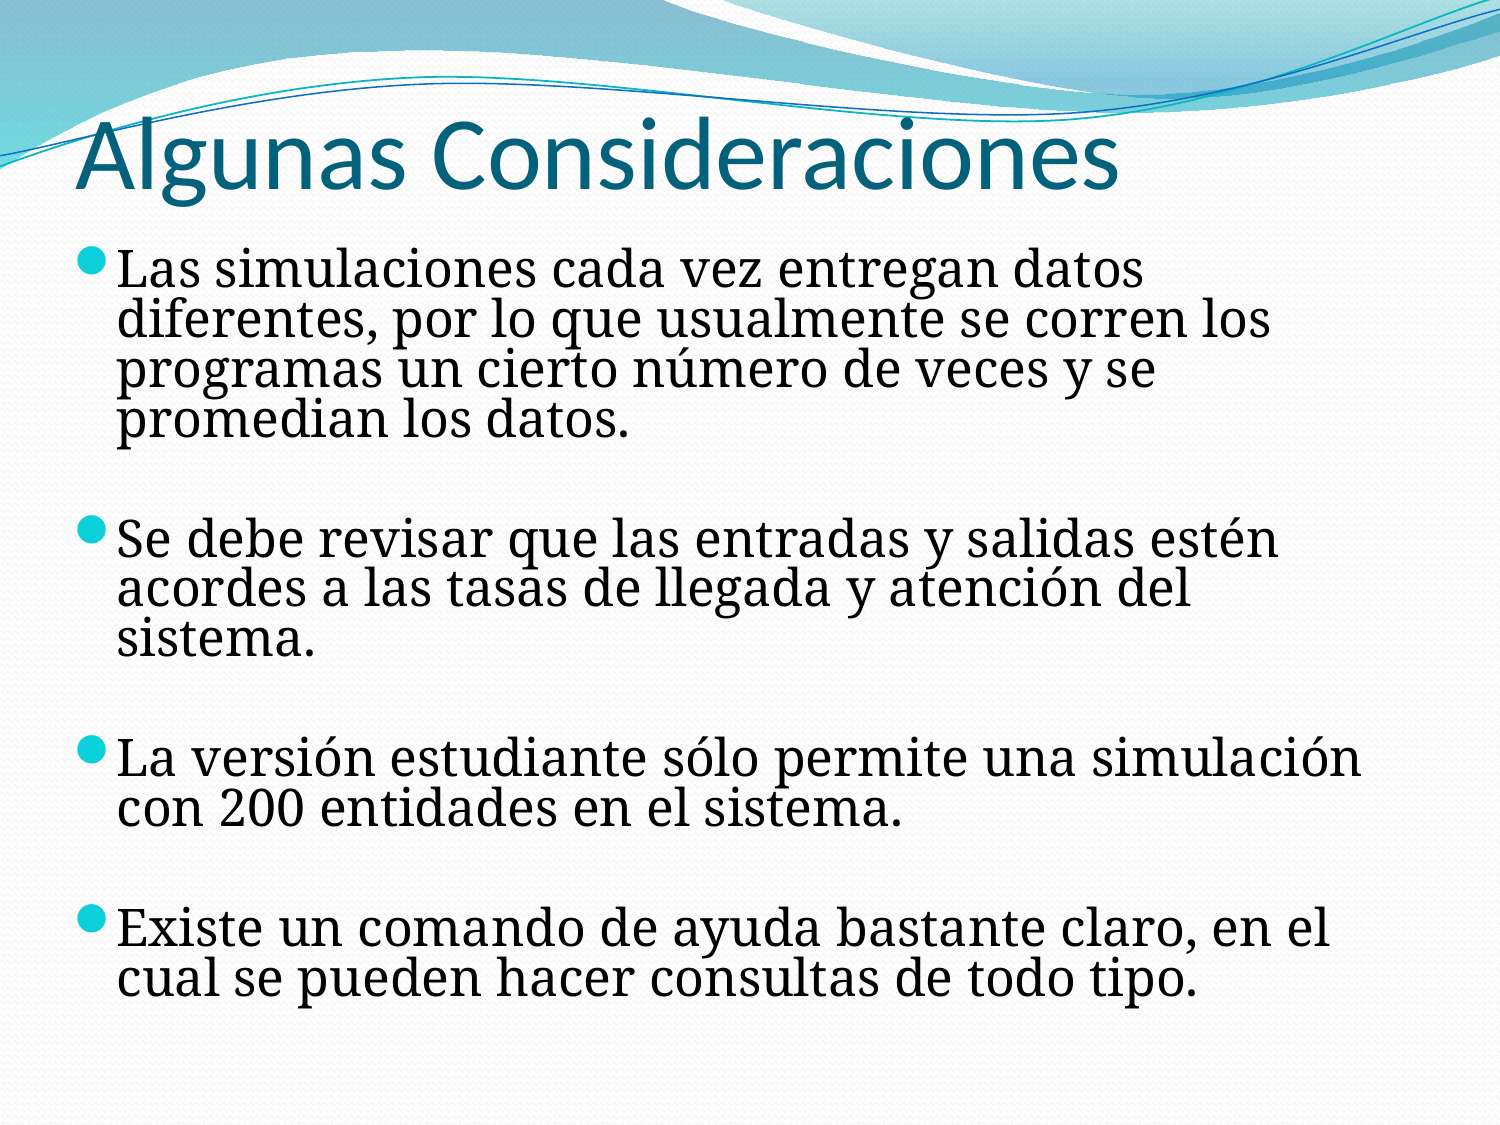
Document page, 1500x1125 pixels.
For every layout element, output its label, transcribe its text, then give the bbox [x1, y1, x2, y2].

text_box Algunas Consideraciones [74, 70, 1425, 211]
list Las simulaciones cada vez entregan datos diferentes, por lo que usualmente se corren los programas un cierto número de veces y se promedian los datos. Se debe revisar que las entradas y salidas estén acordes a las tasas de llegada y atención del sistema. La versión estudiante sólo permite una simulación con 200 entidades en el sistema. Existe un comando de ayuda bastante claro, en el cual se pueden hacer consultas de todo tipo. [58, 240, 1409, 1020]
